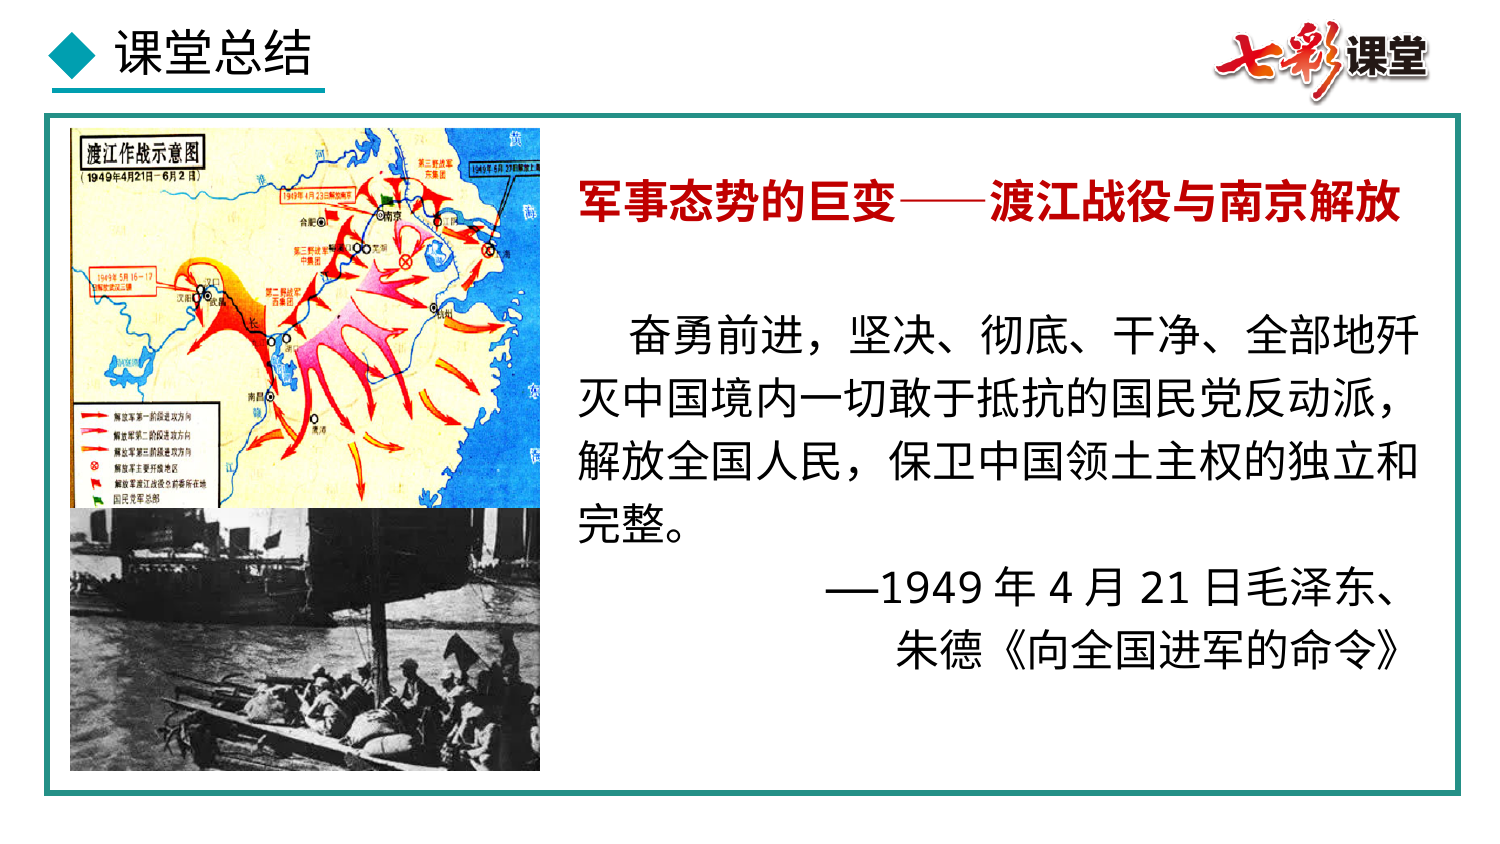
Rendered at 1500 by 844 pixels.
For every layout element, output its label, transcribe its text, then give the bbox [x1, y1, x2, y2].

text_box 军事态势的巨变——渡江战役与南京解放 [566, 167, 1446, 234]
picture [70, 127, 541, 772]
picture [1210, 15, 1434, 106]
text_box 奋勇前进，坚决、彻底、干净、全部地歼灭中国境内一切敢于抵抗的国民党反动派，解放全国人民，保卫中国领土主权的独立和完整。 ——1949年4月21日毛泽东、朱德《向全国进军的命令》 [566, 291, 1432, 681]
